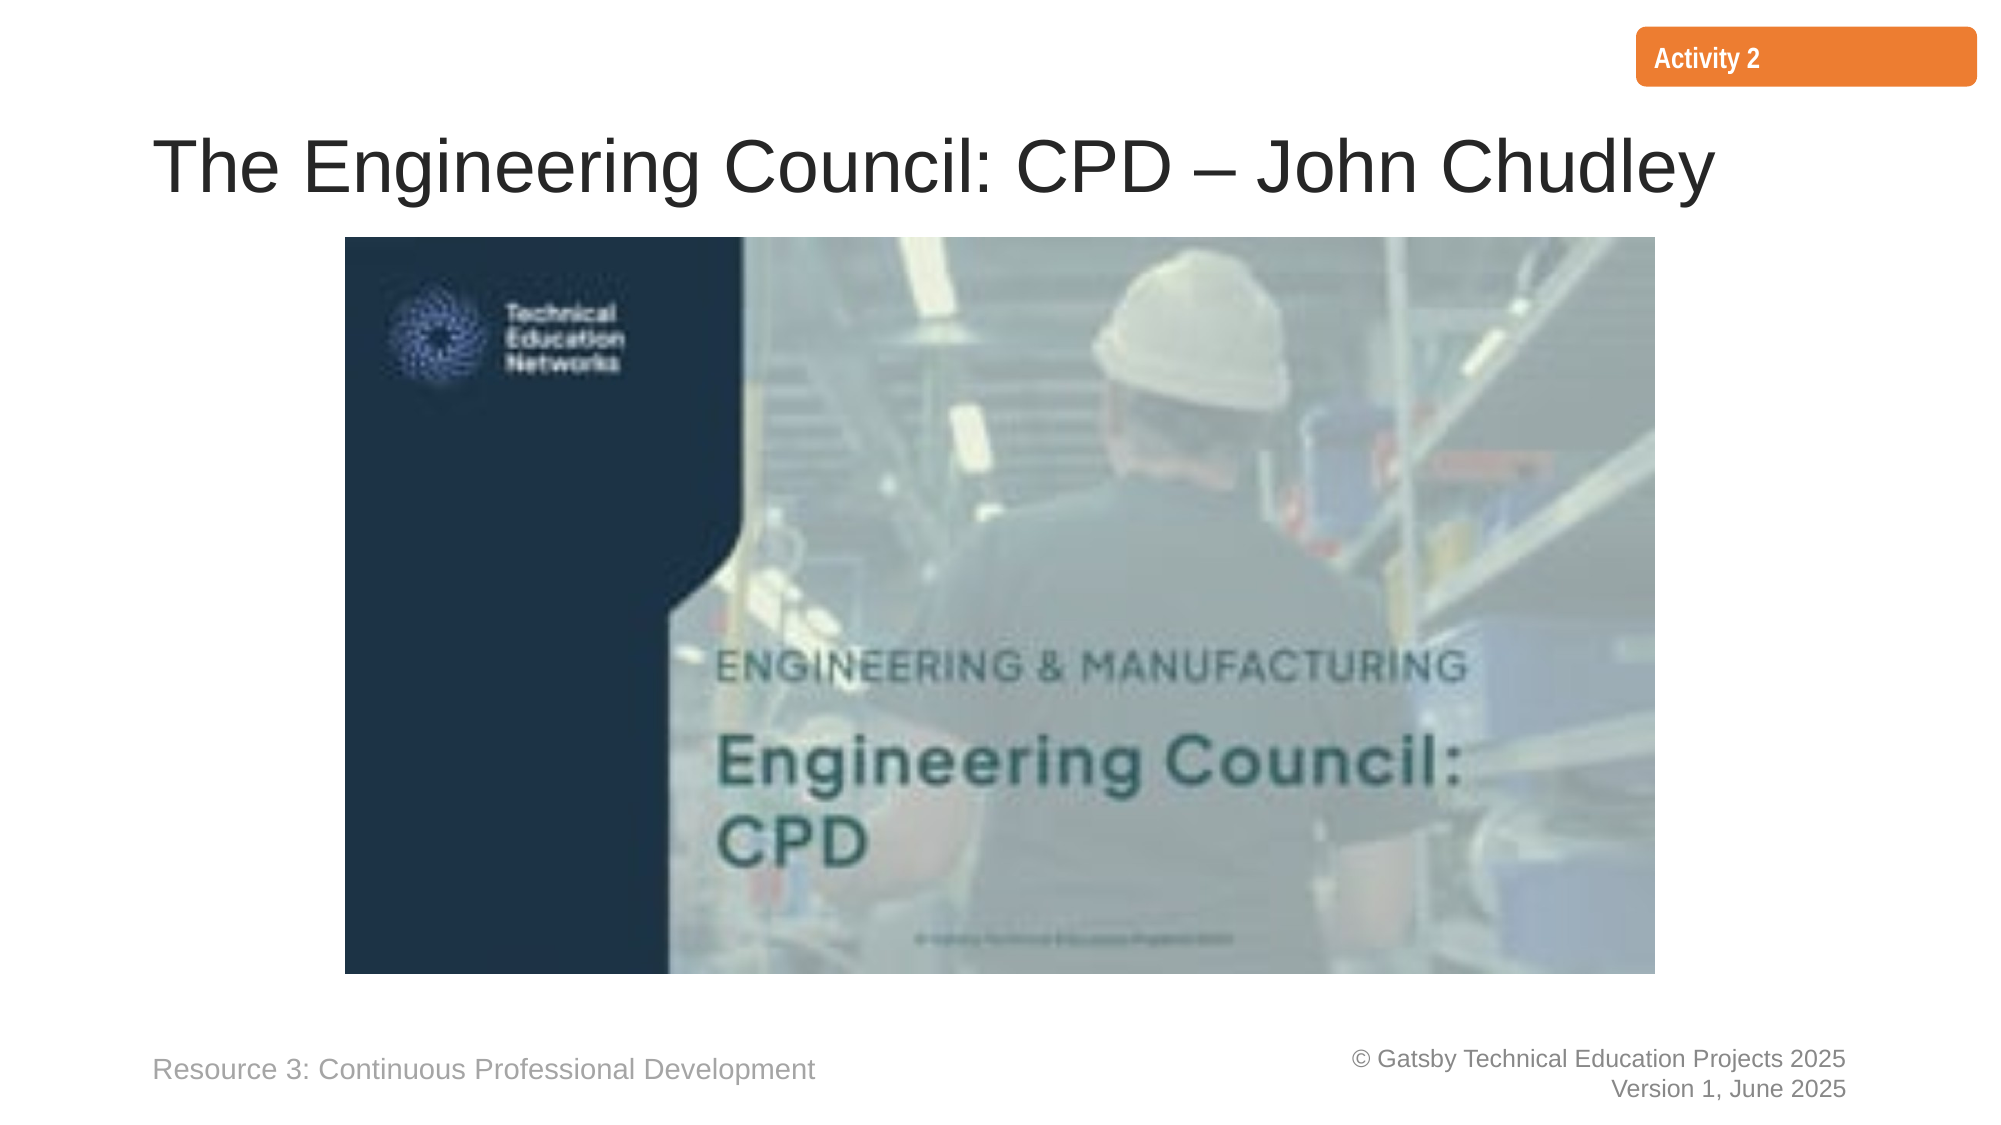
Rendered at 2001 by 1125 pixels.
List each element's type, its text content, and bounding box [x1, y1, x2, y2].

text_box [344, 236, 1656, 976]
text_box Activity 2 [1636, 26, 1978, 87]
title The Engineering Council: CPD – John Chudley [137, 59, 1863, 278]
